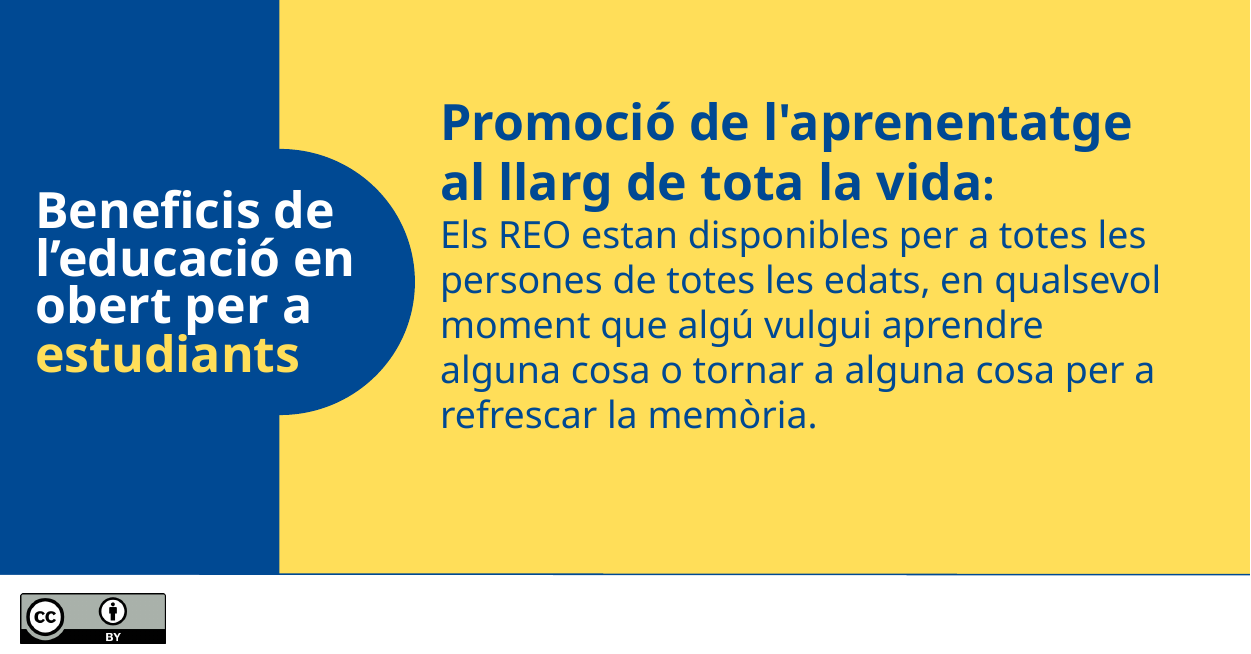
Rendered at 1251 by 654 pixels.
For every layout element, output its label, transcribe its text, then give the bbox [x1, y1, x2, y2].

text_box Promoció de l'aprenentatge al llarg de tota la vida: Els REO estan disponibles per a totes les persones de totes les edats, en qualsevol moment que algú vulgui aprendre alguna cosa o tornar a alguna cosa per a refrescar la memòria. [425, 75, 1186, 451]
text_box [403, 227, 415, 337]
picture [20, 592, 166, 645]
text_box [0, 582, 1250, 654]
text_box [201, 148, 359, 174]
text_box Beneficis de l’educació en obert per a estudiants [20, 174, 403, 397]
text_box [0, 0, 280, 573]
text_box [212, 397, 348, 416]
